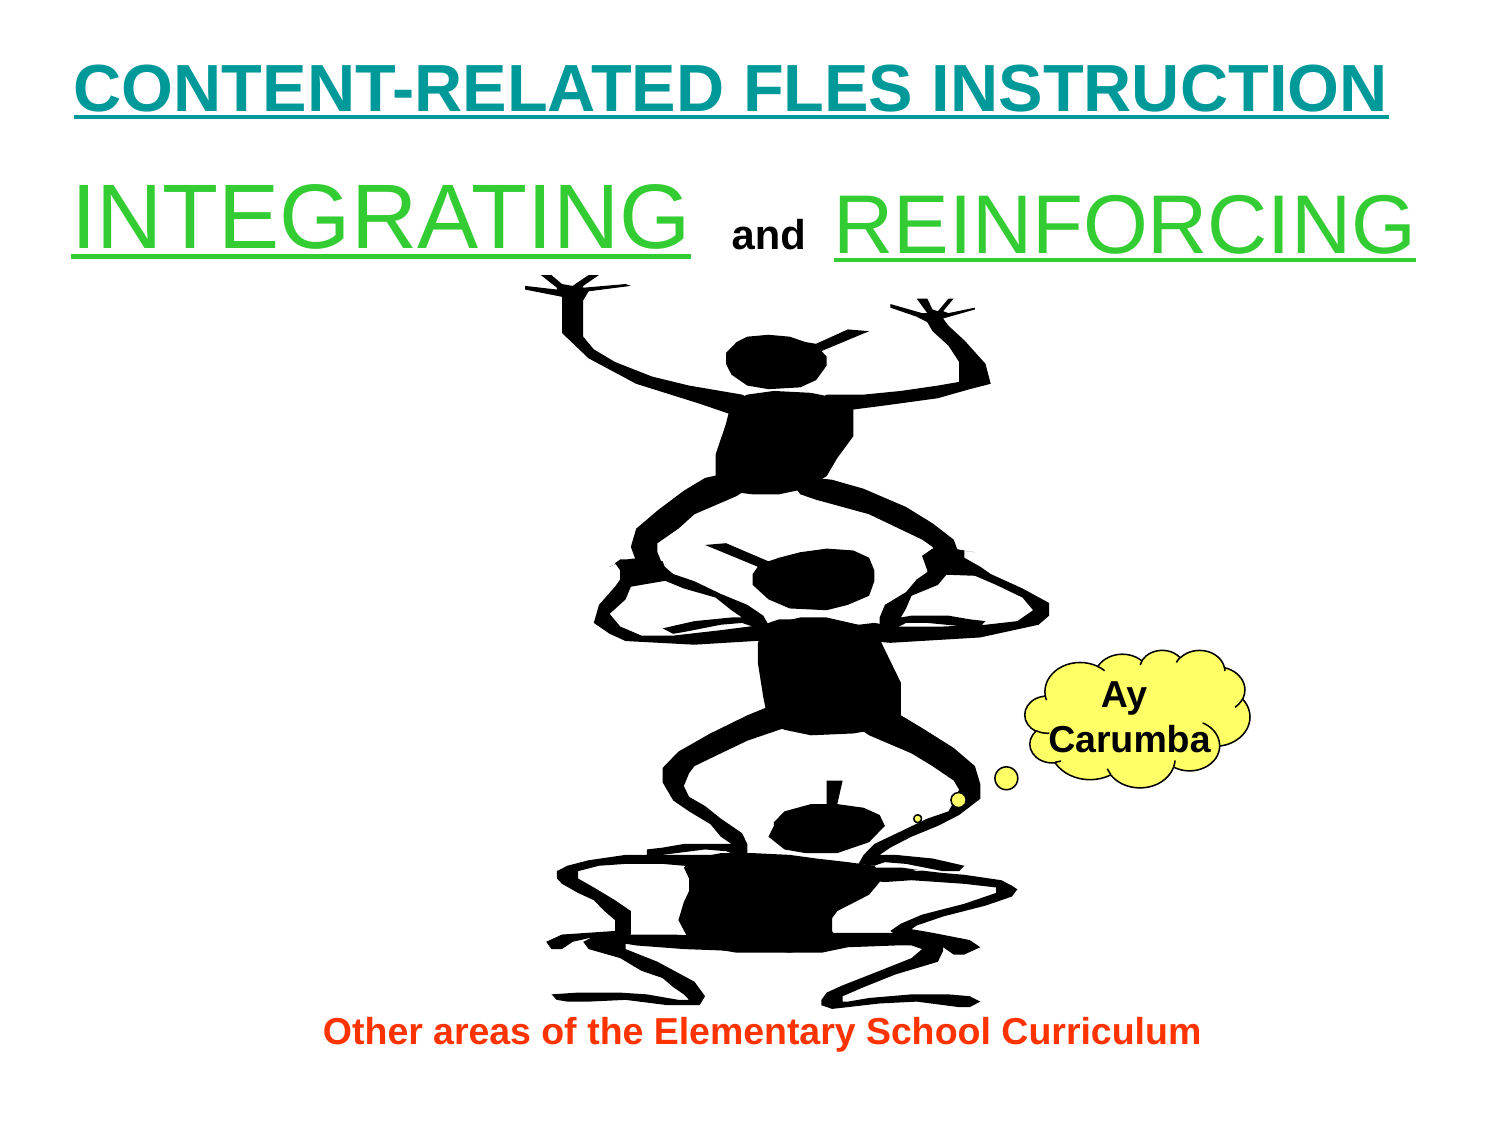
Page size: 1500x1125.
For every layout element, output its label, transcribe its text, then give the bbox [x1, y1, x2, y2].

text_box Ay Carumba [1059, 650, 1251, 788]
text_box and [699, 200, 838, 265]
text_box REINFORCING [787, 162, 1463, 278]
text_box INTEGRATING [0, 149, 763, 275]
text_box Other areas of the Elementary School Curriculum [87, 999, 1438, 1060]
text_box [524, 274, 1055, 1013]
text_box CONTENT-RELATED FLES INSTRUCTION [0, 37, 1463, 133]
